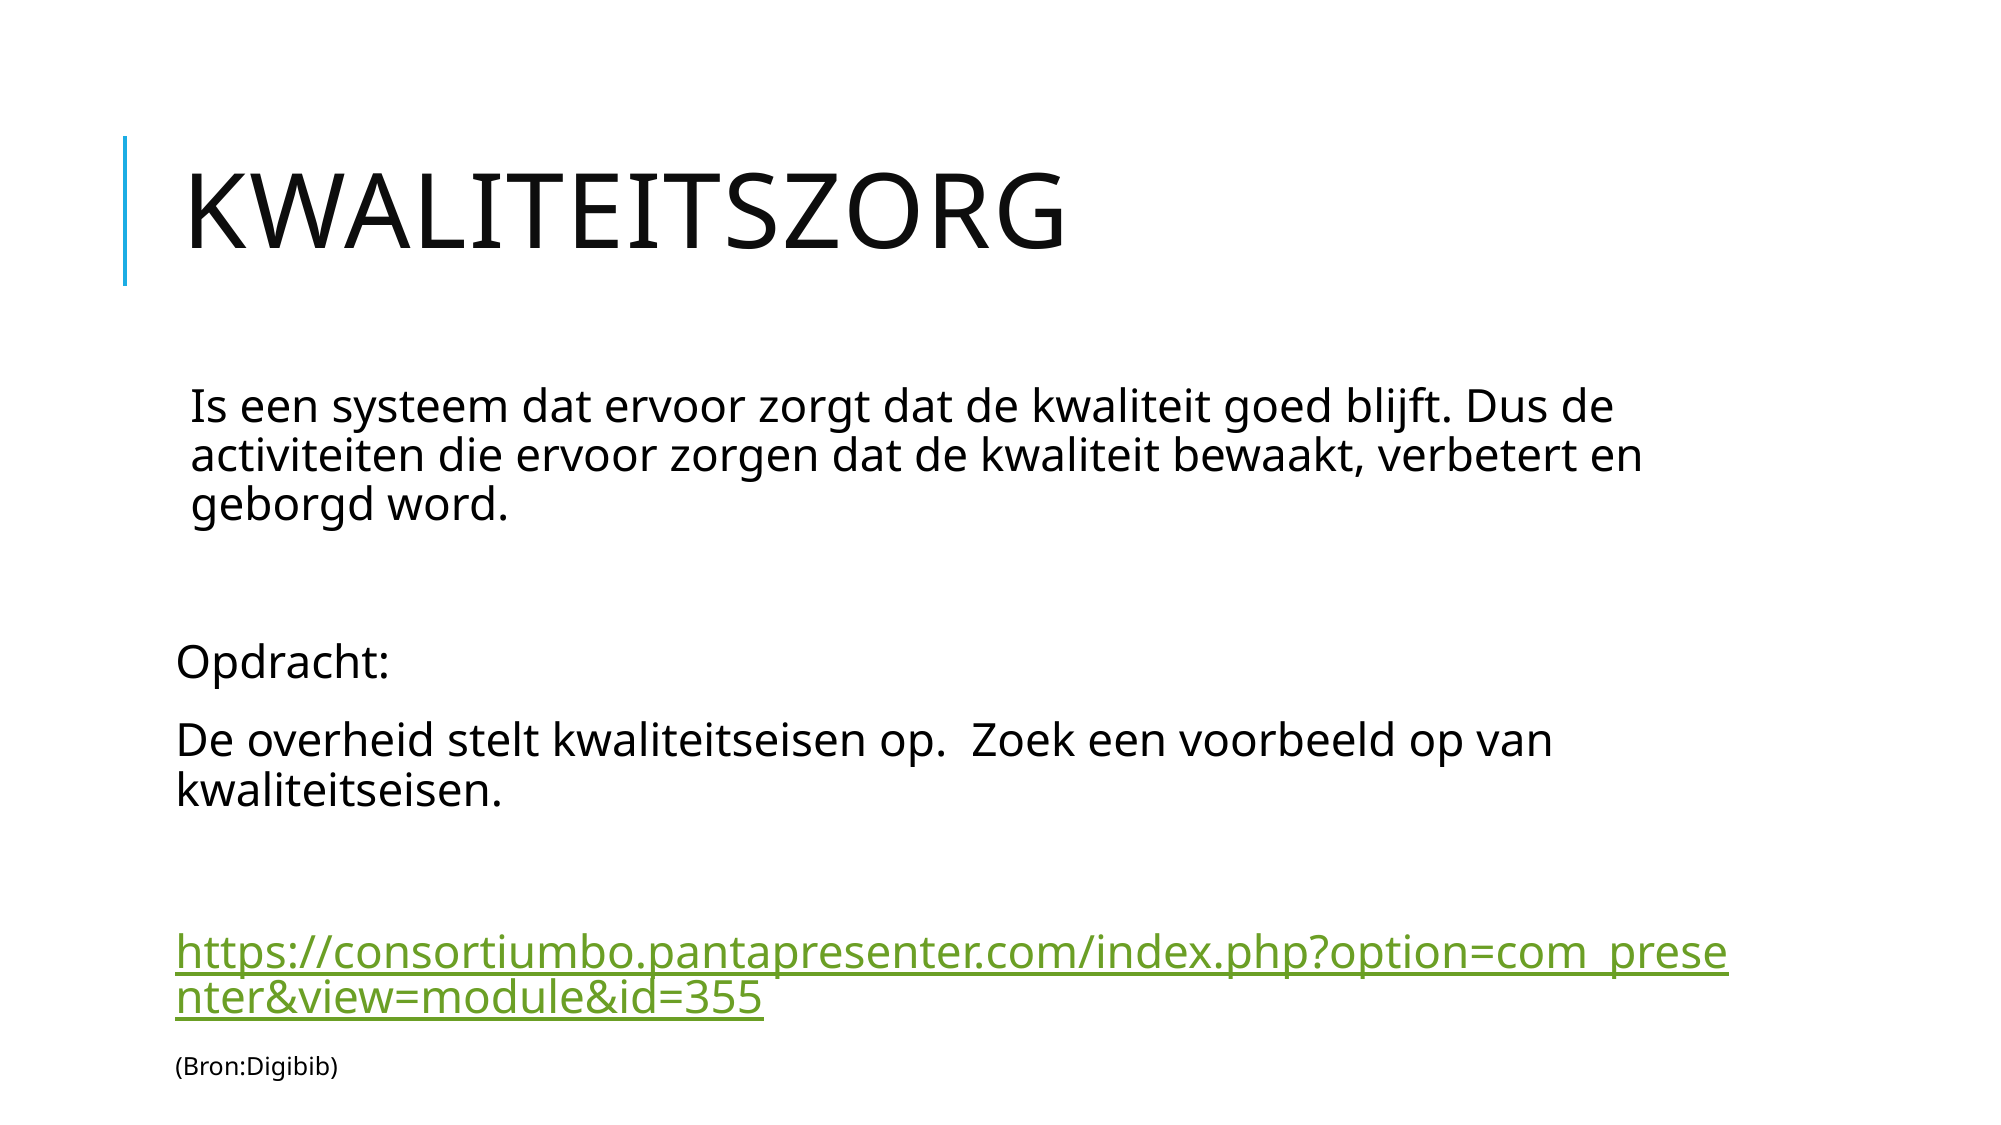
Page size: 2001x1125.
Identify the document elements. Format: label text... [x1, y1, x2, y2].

title Kwaliteitszorg [168, 96, 1763, 342]
list Is een systeem dat ervoor zorgt dat de kwaliteit goed blijft. Dus de activiteiten die ervoor zorgen dat de kwaliteit bewaakt, verbetert en geborgd word. Opdracht: De overheid stelt kwaliteitseisen op. Zoek een voorbeeld op van kwaliteitseisen. https://consortiumbo.pantapresenter.com/index.php?option=com_presenter&view=module&id=355 (Bron:Digibib) [168, 375, 1763, 1035]
